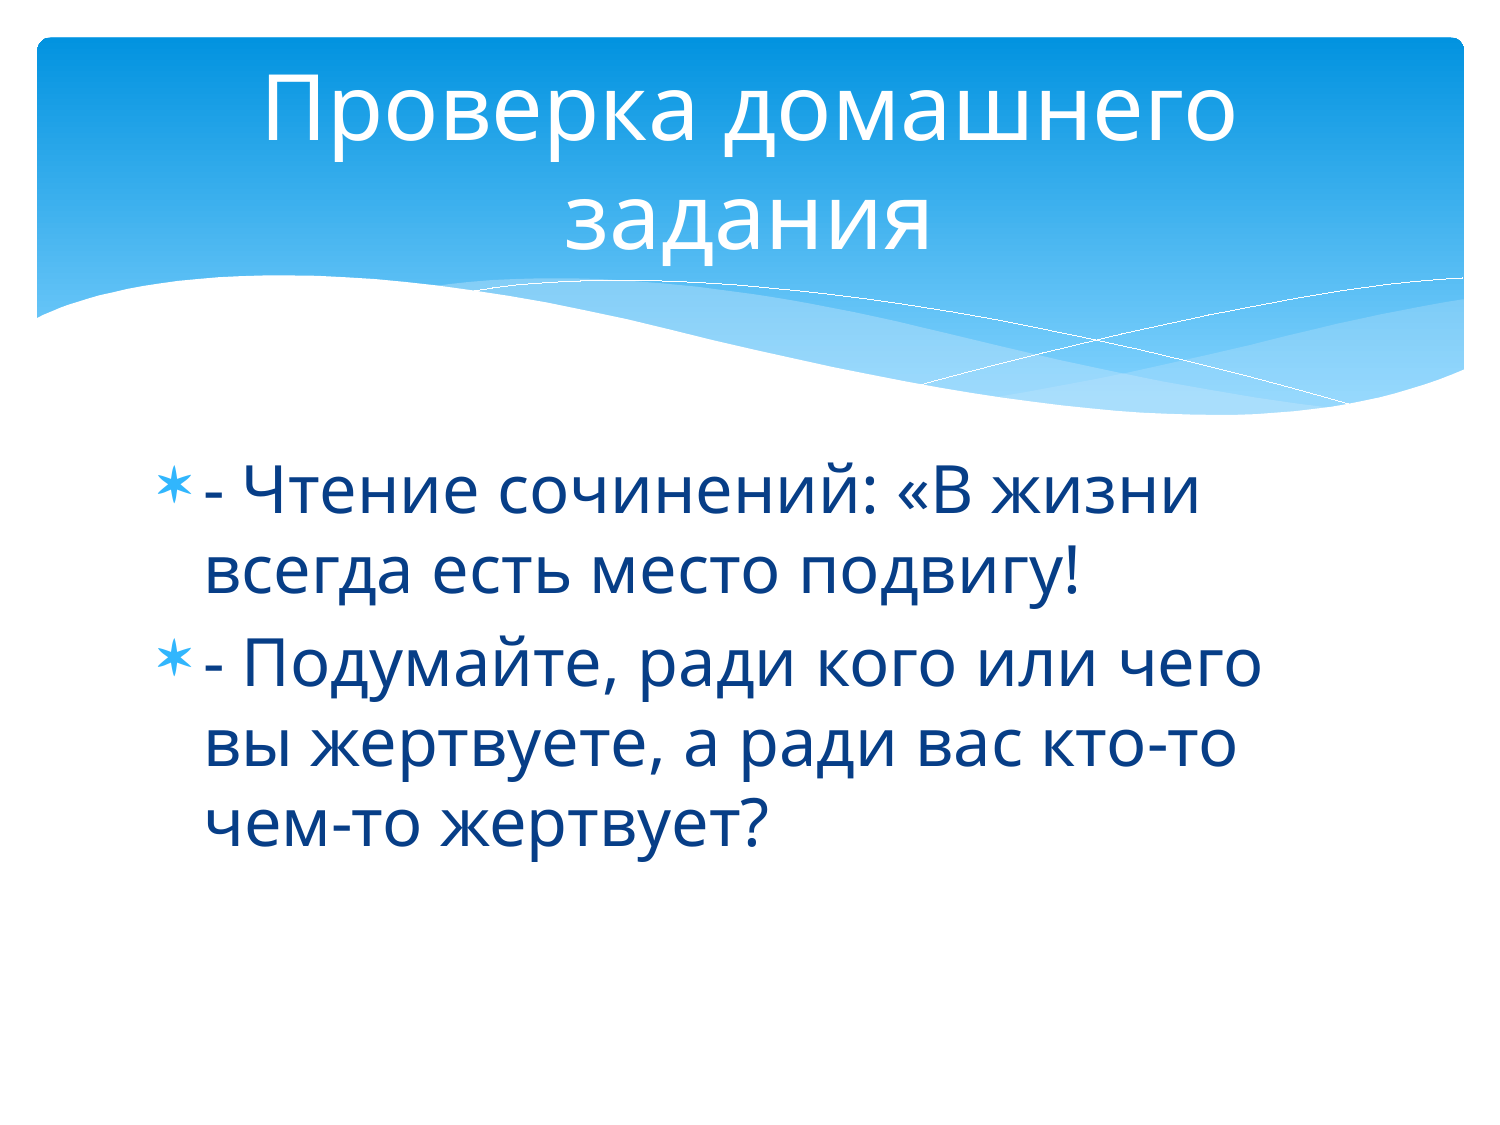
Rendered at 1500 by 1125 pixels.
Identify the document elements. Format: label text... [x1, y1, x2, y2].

title Проверка домашнего задания [75, 55, 1425, 261]
list - Чтение сочинений: «В жизни всегда есть место подвигу! - Подумайте, ради кого или чего вы жертвуете, а ради вас кто-то чем-то жертвует? [143, 438, 1359, 1005]
